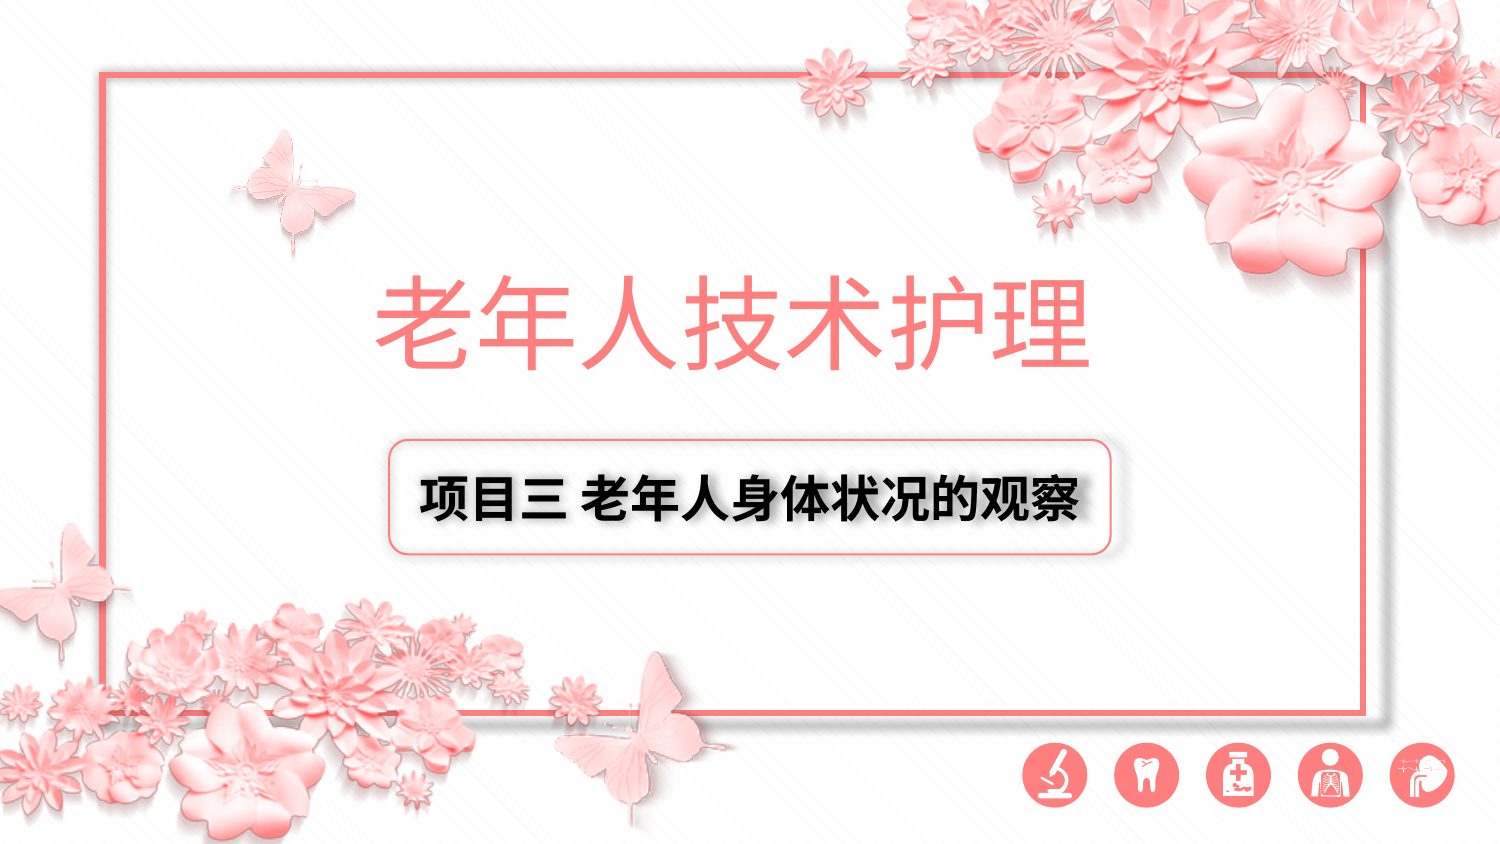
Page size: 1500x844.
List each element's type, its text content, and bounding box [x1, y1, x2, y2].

text_box 项目三 老年人身体状况的观察 [388, 438, 1112, 556]
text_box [1205, 742, 1271, 808]
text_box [1022, 742, 1088, 808]
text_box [1389, 742, 1455, 808]
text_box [1114, 742, 1180, 808]
picture [743, 0, 1500, 337]
text_box 老年人技术护理 [178, 251, 1287, 391]
picture [0, 466, 788, 844]
text_box [101, 74, 1364, 714]
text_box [1297, 742, 1363, 808]
picture [222, 117, 384, 264]
